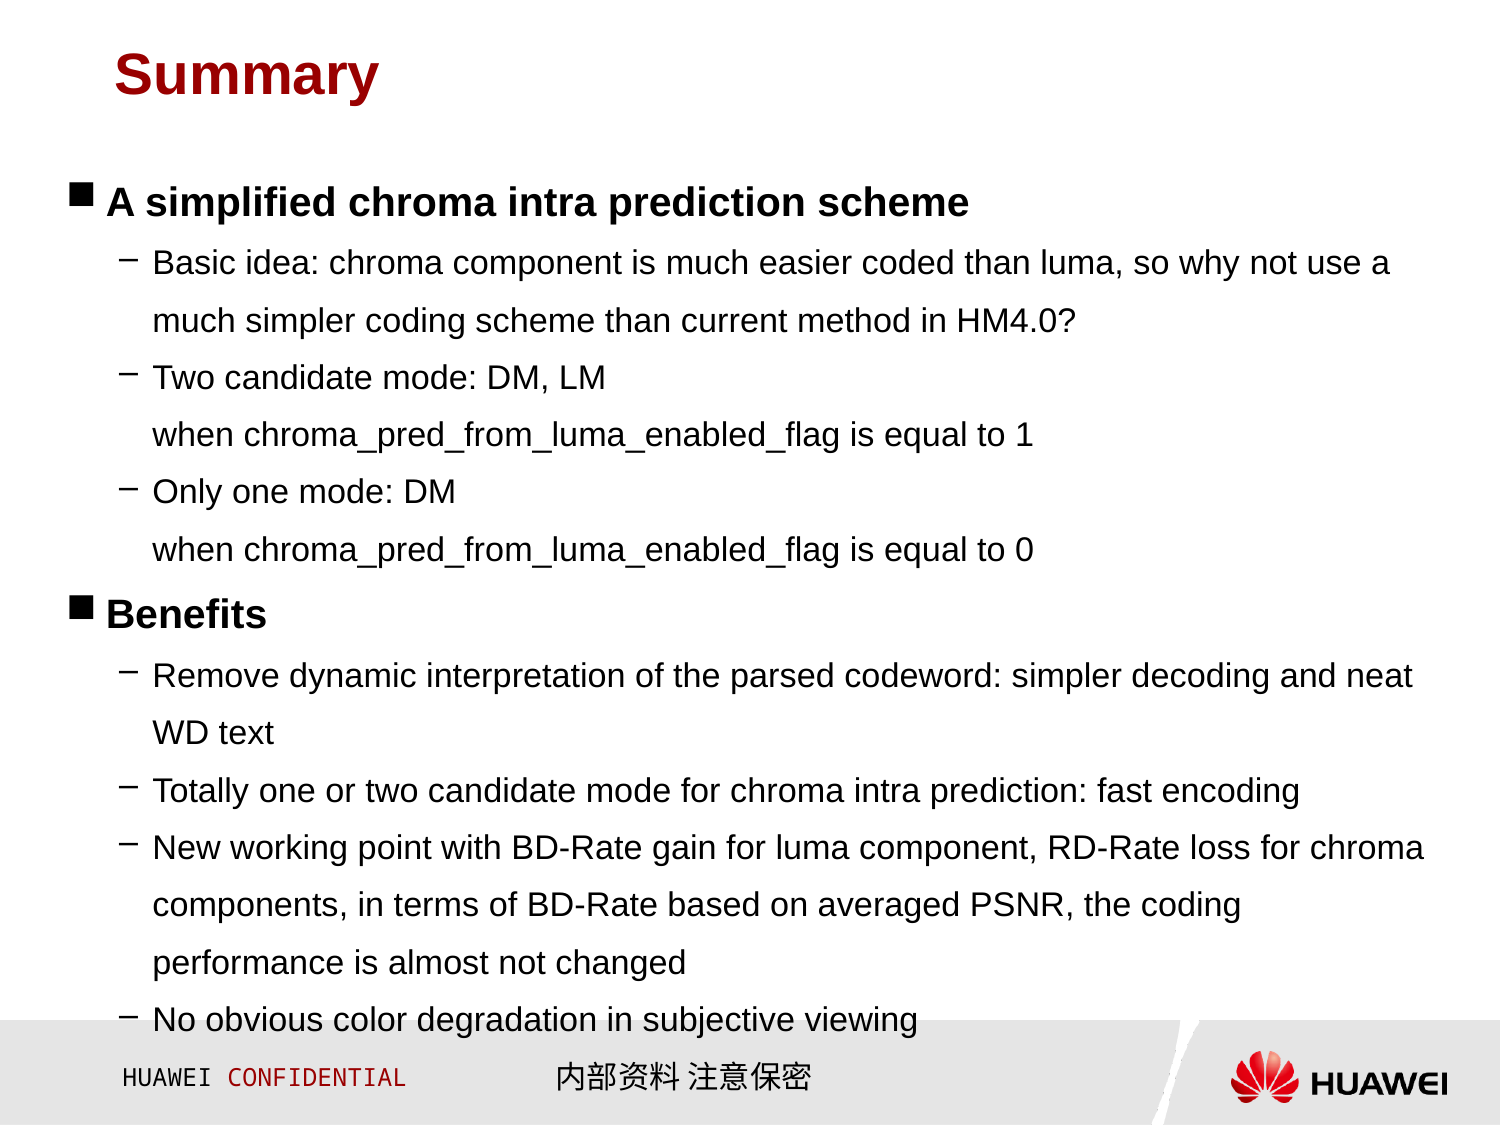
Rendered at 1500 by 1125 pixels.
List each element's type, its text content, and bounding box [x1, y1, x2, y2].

picture [0, 1020, 1500, 1125]
title Summary [101, 18, 1426, 124]
list A simplified chroma intra prediction scheme Basic idea: chroma component is much easier coded than luma, so why not use a much simpler coding scheme than current method in HM4.0? Two candidate mode: DM, LM when chroma_pred_from_luma_enabled_flag is equal to 1 Only one mode: DM when chroma_pred_from_luma_enabled_flag is equal to 0 Benefits Remove dynamic interpretation of the parsed codeword: simpler decoding and neat WD text Totally one or two candidate mode for chroma intra prediction: fast encoding New working point with BD-Rate gain for luma component, RD-Rate loss for chroma components, in terms of BD-Rate based on averaged PSNR, the coding performance is almost not changed No obvious color degradation in subjective viewing [52, 148, 1448, 1048]
